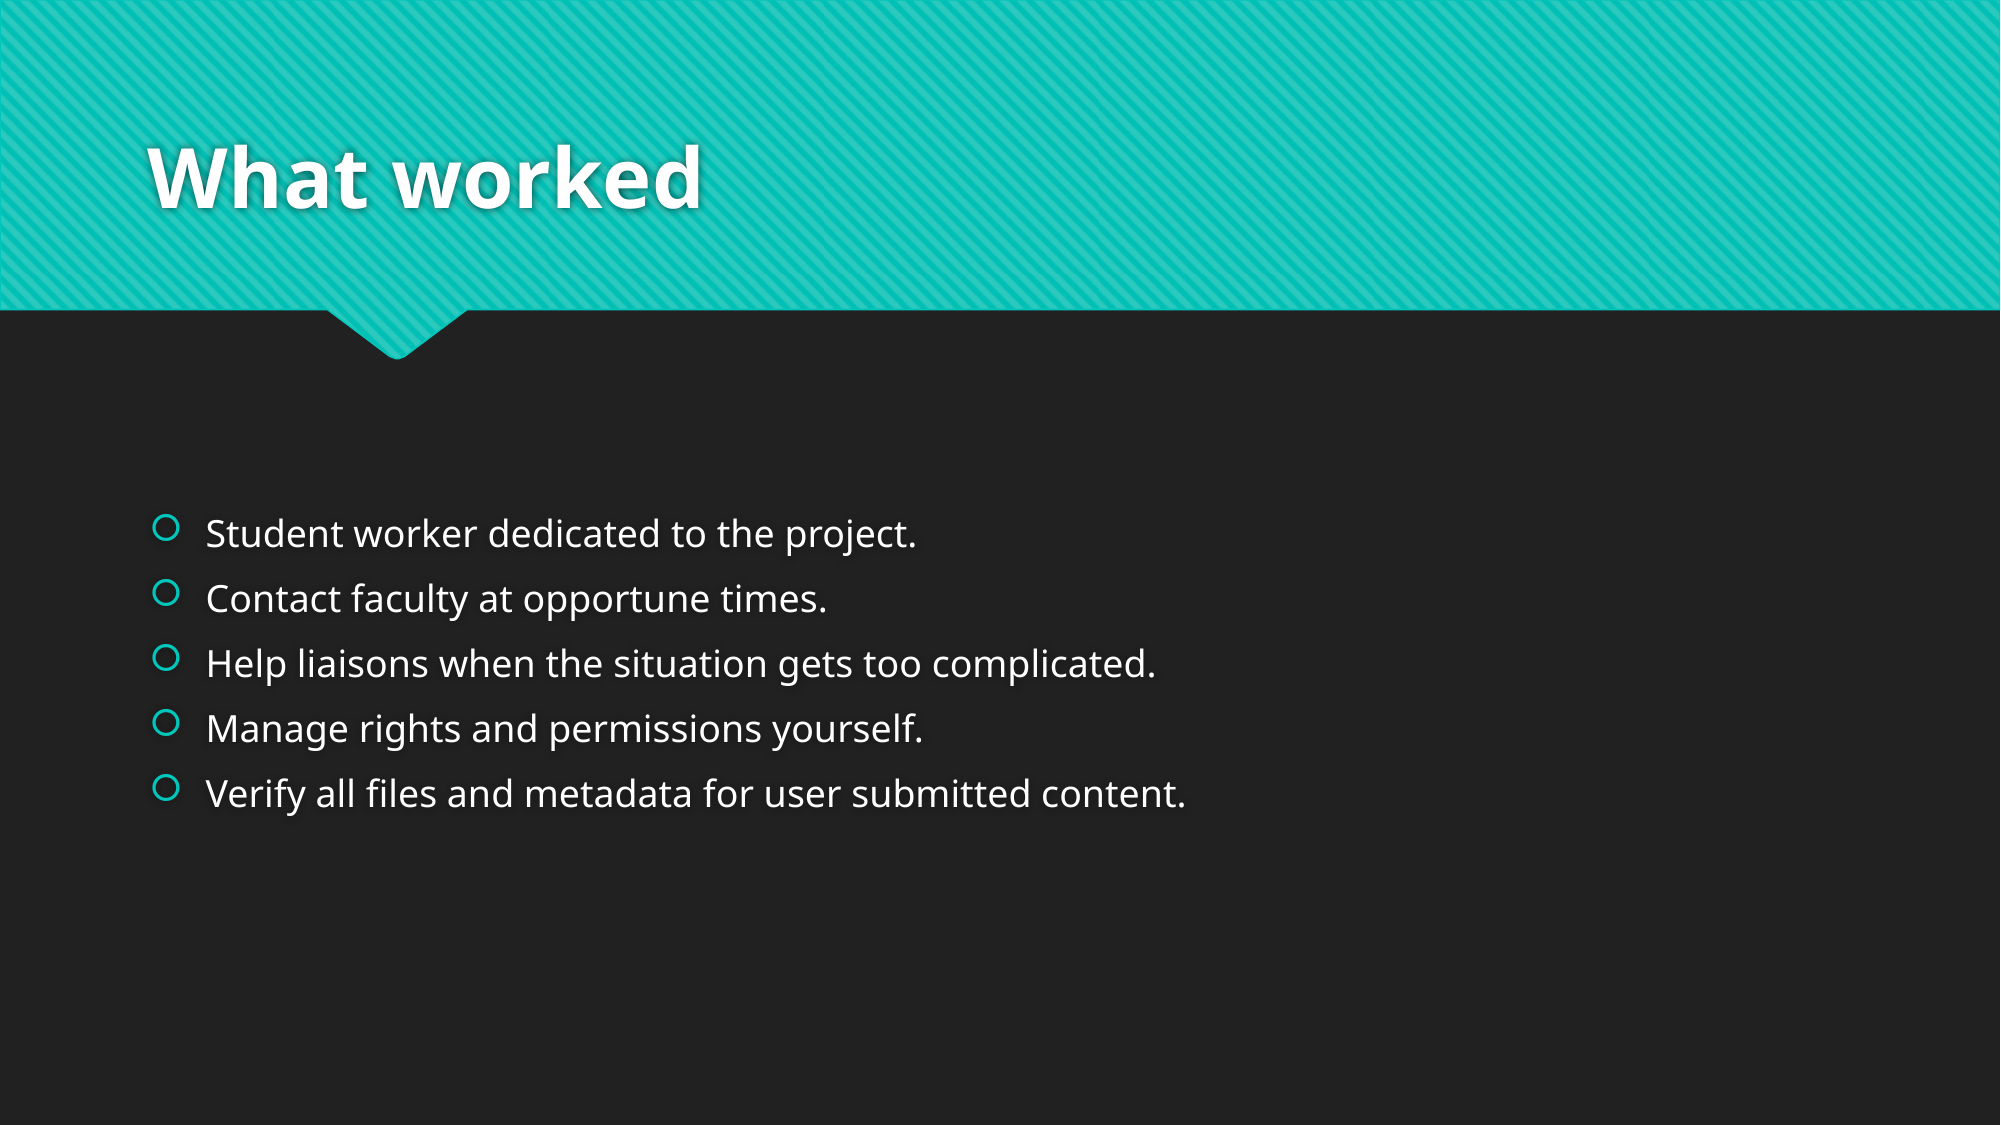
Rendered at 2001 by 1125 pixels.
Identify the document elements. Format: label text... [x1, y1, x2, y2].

title What worked [132, 73, 1868, 233]
list Student worker dedicated to the project. Contact faculty at opportune times. Help liaisons when the situation gets too complicated. Manage rights and permissions yourself. Verify all files and metadata for user submitted content. [134, 364, 1866, 962]
